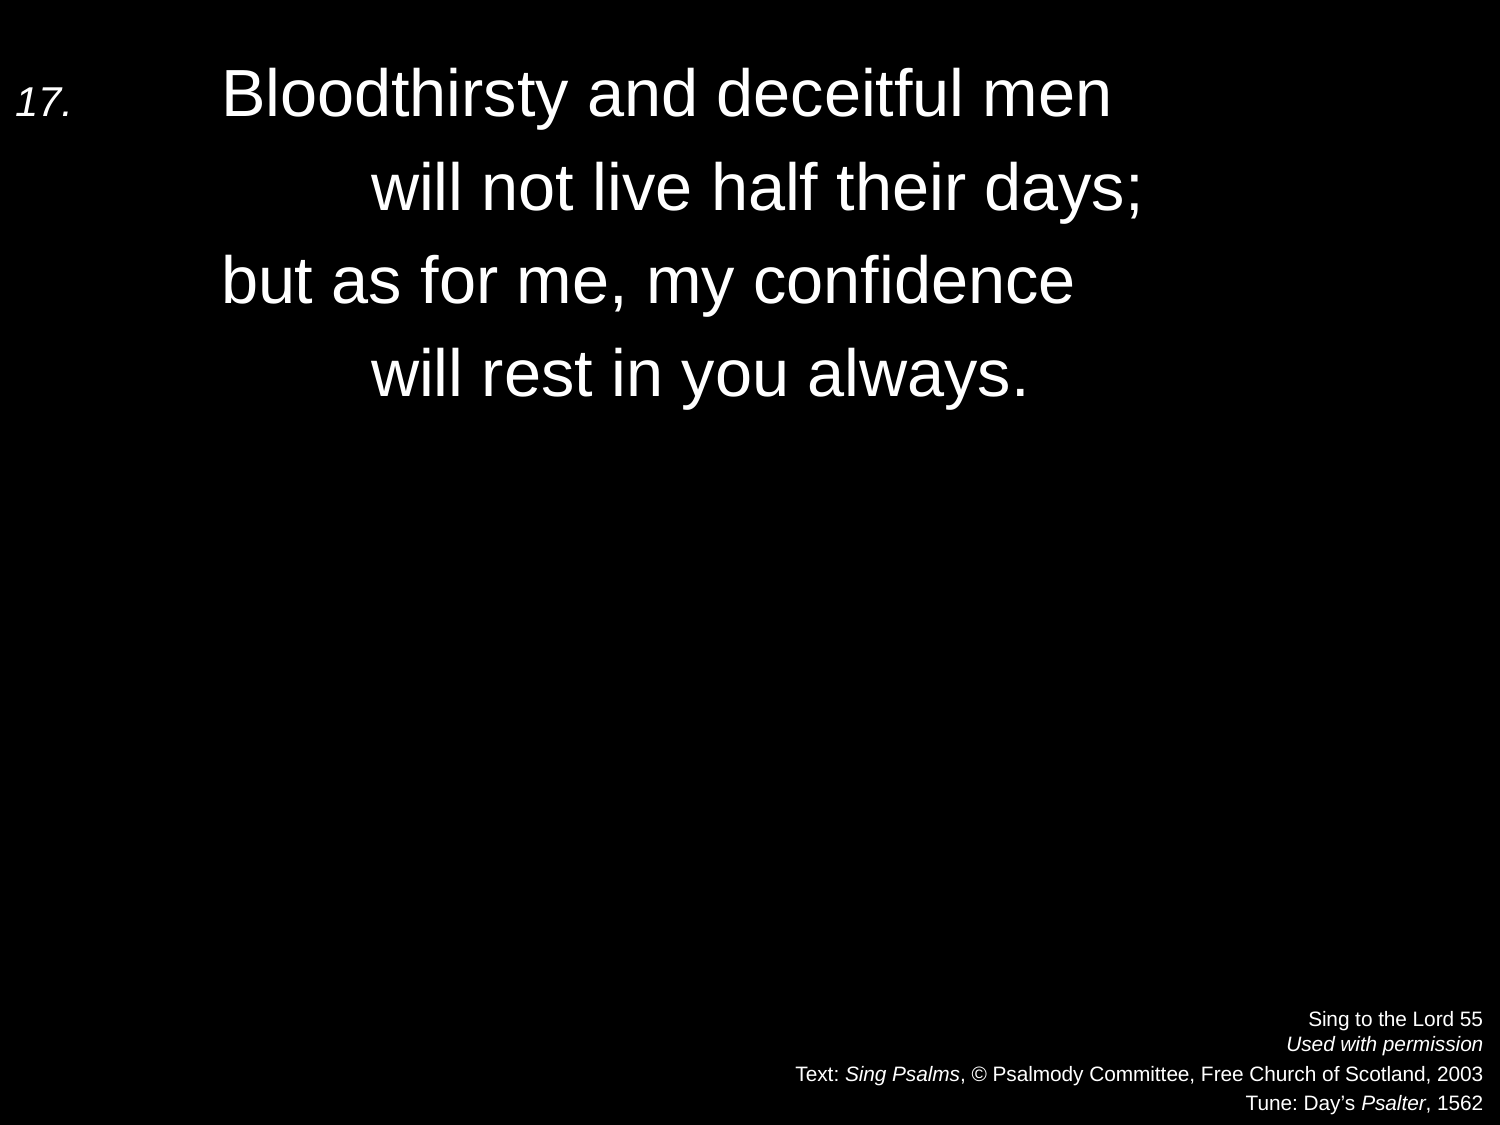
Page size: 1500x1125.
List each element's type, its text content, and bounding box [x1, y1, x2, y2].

list 17. Bloodthirsty and deceitful men will not live half their days; but as for me, my confidence will rest in you always. [0, 42, 1500, 1047]
text_box Sing to the Lord 55 Used with permission Text: Sing Psalms, © Psalmody Committee, Free Church of Scotland, 2003 Tune: Day’s Psalter, 1562 [0, 998, 1498, 1122]
